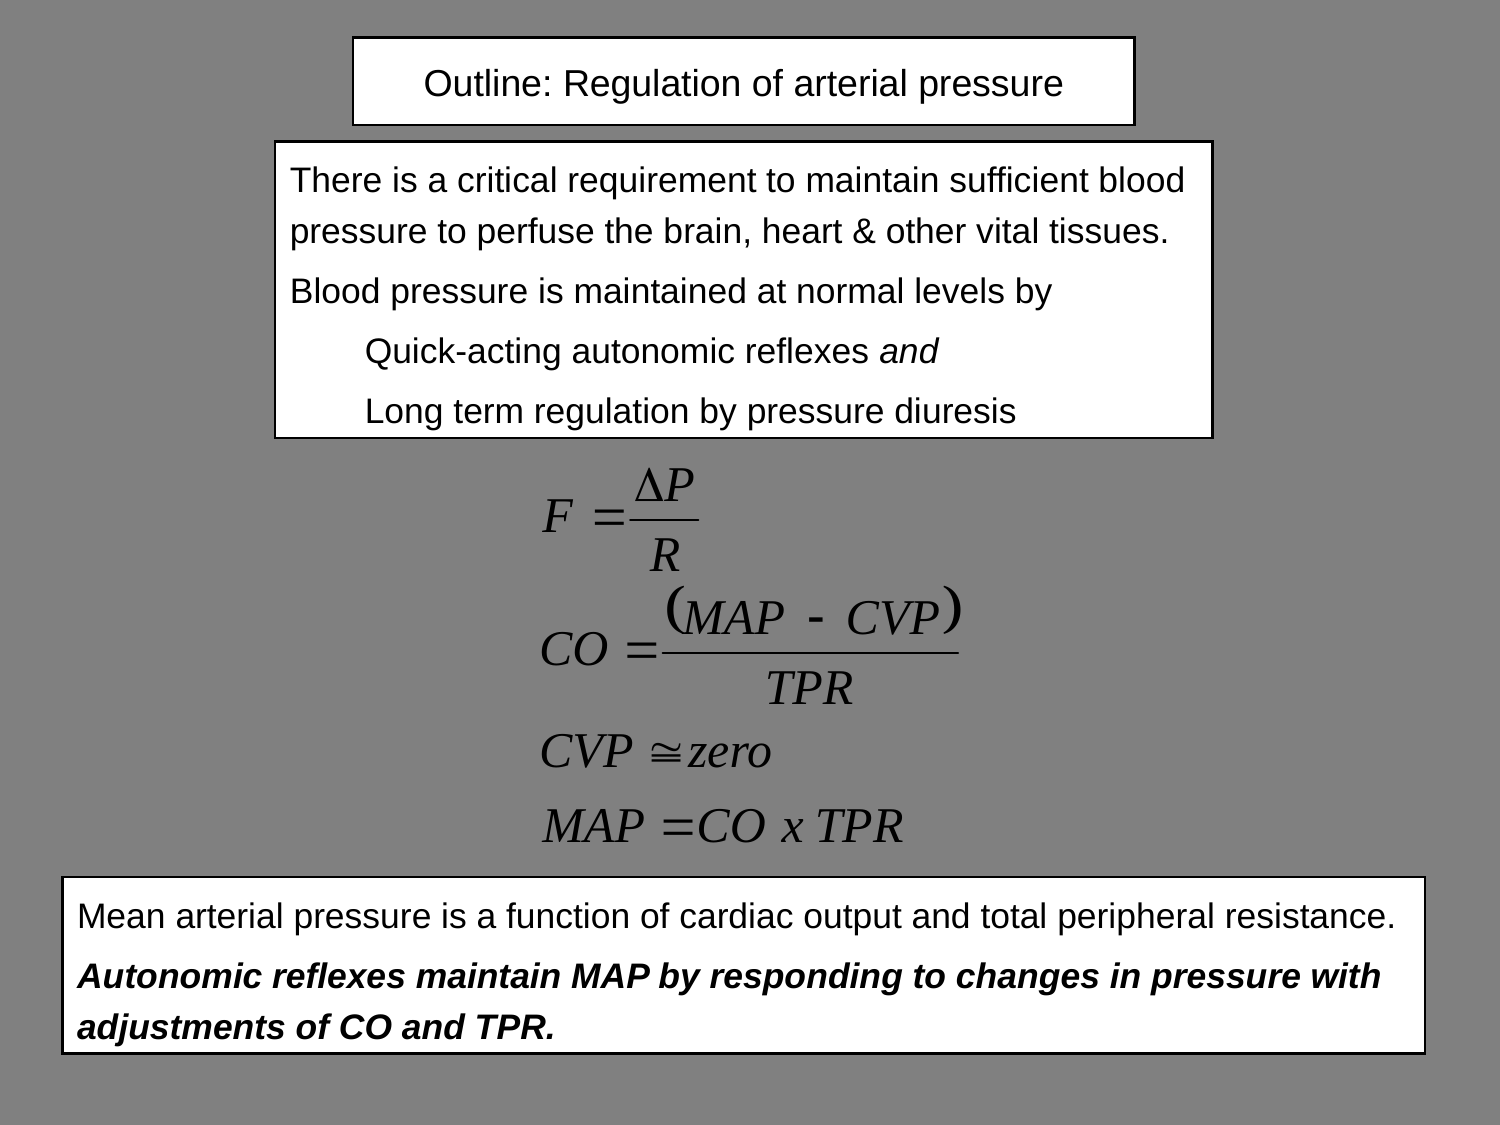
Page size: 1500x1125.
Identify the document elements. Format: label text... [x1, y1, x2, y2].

text_box Mean arterial pressure is a function of cardiac output and total peripheral resistance. Autonomic reflexes maintain MAP by responding to changes in pressure with adjustments of CO and TPR. [62, 876, 1425, 1054]
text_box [518, 454, 969, 863]
title Outline: Regulation of arterial pressure [352, 36, 1136, 126]
text_box There is a critical requirement to maintain sufficient blood pressure to perfuse the brain, heart & other vital tissues. Blood pressure is maintained at normal levels by Quick-acting autonomic reflexes and Long term regulation by pressure diuresis [275, 141, 1213, 438]
